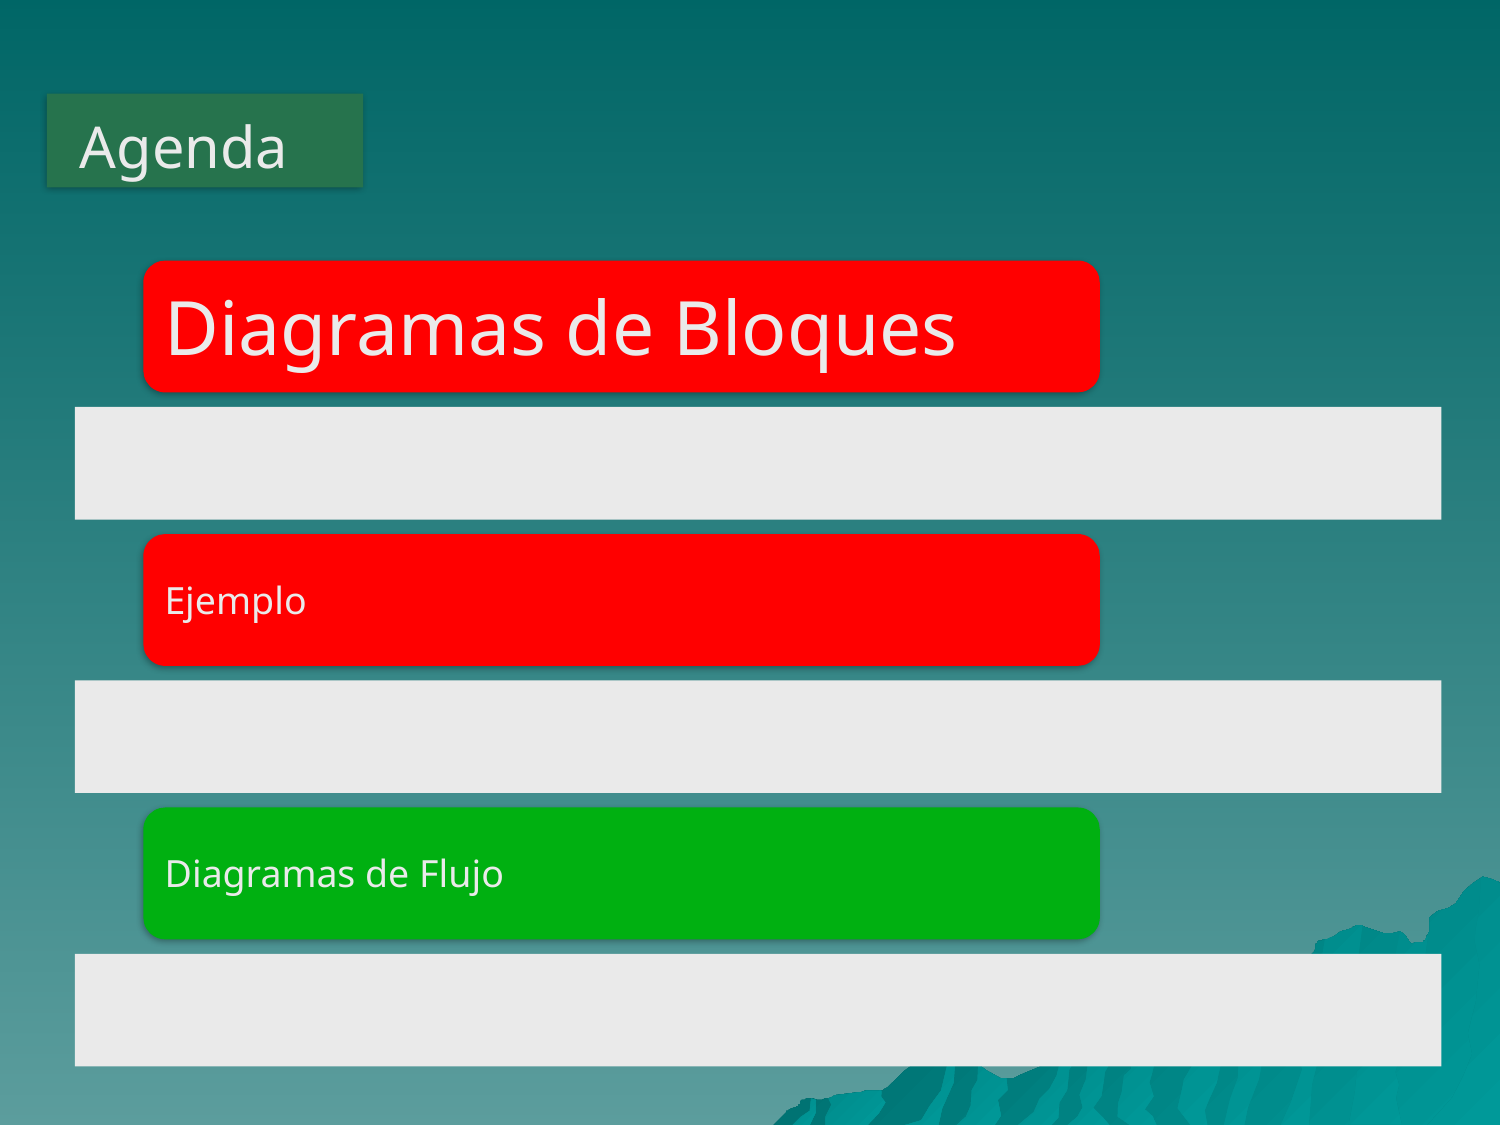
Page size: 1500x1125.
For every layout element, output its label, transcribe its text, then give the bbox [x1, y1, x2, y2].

text_box Agenda [46, 93, 364, 188]
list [74, 245, 1442, 1067]
